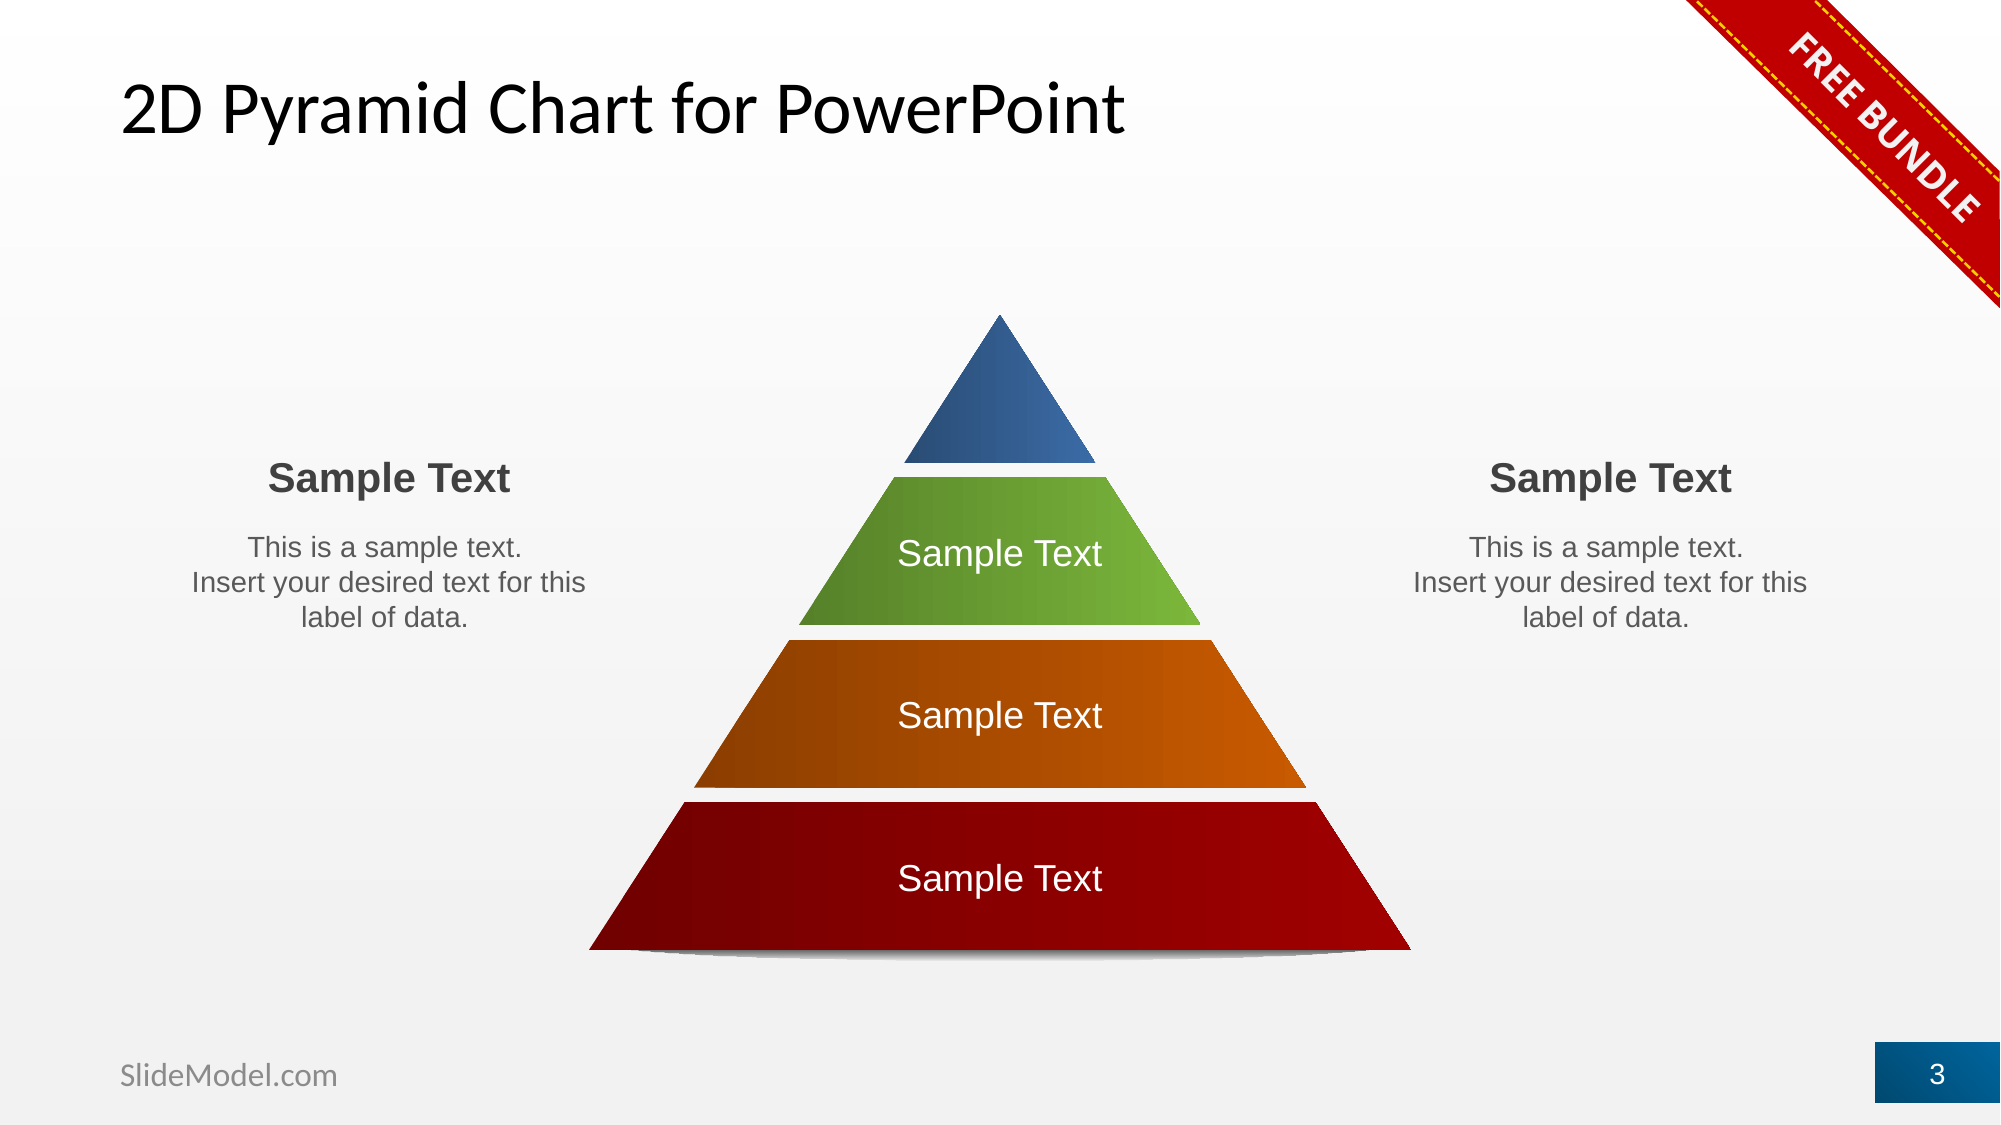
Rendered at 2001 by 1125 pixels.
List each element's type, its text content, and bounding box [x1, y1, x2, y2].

slide_number 3 [1875, 1042, 2000, 1103]
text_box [1397, 442, 1824, 642]
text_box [1696, 0, 2000, 341]
footer SlideModel.com [99, 1042, 734, 1103]
title 2D Pyramid Chart for PowerPoint [99, 45, 1200, 162]
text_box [176, 442, 603, 642]
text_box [588, 314, 1412, 961]
